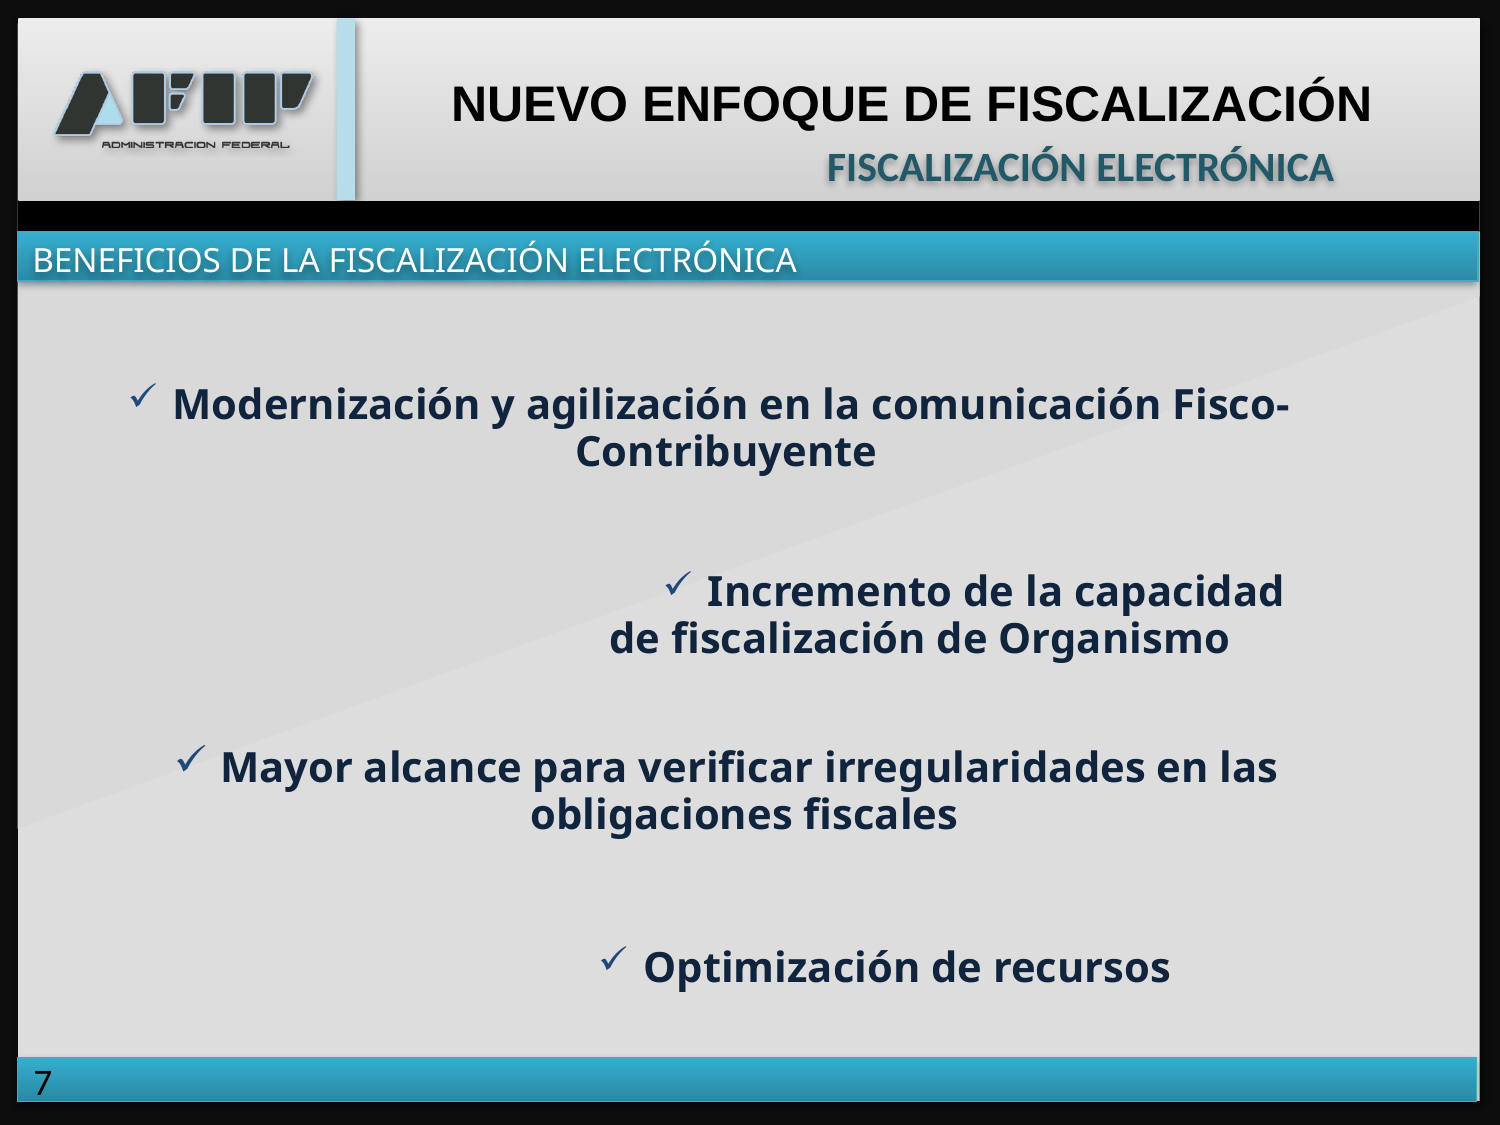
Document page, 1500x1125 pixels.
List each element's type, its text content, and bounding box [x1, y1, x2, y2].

picture [53, 71, 313, 148]
text_box Optimización de recursos [492, 937, 1278, 999]
text_box FISCALIZACIÓN ELECTRÓNICA [797, 137, 1365, 199]
text_box 7 [18, 1042, 369, 1103]
text_box Incremento de la capacidad de fiscalización de Organismo [562, 562, 1418, 671]
text_box BENEFICIOS DE LA FISCALIZACIÓN ELECTRÓNICA [17, 224, 991, 287]
text_box Mayor alcance para verificar irregularidades en las obligaciones fiscales [128, 738, 1325, 846]
text_box Modernización y agilización en la comunicación Fisco-Contribuyente [93, 374, 1325, 483]
